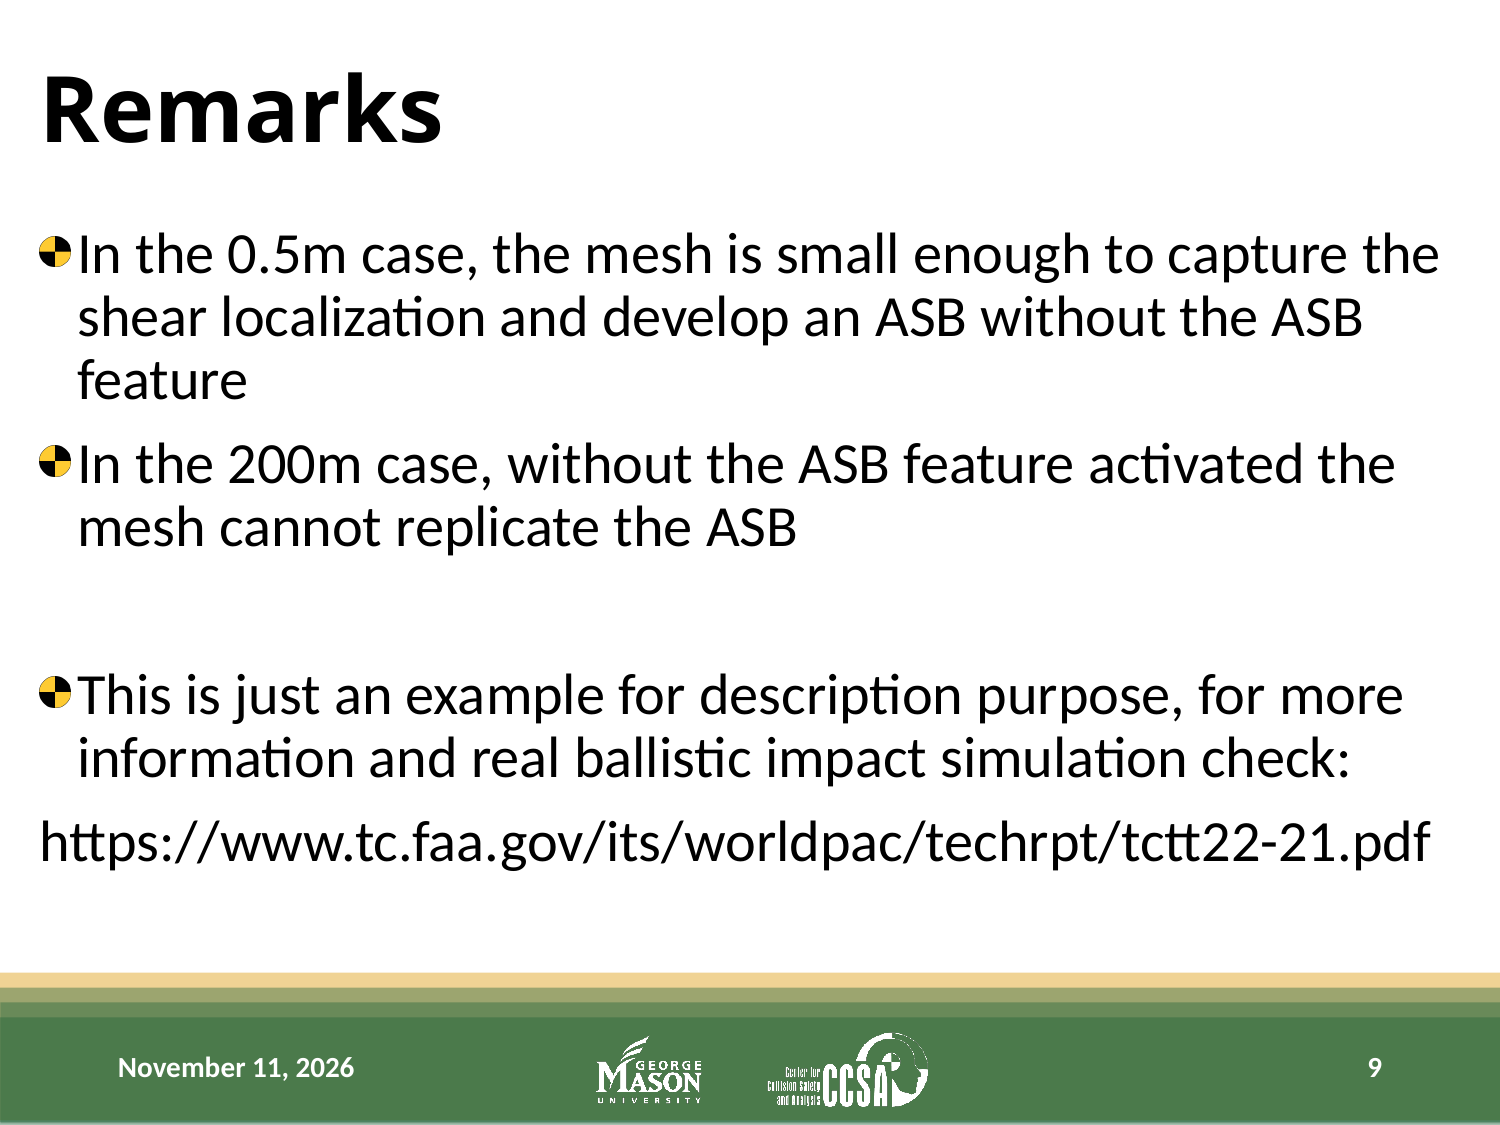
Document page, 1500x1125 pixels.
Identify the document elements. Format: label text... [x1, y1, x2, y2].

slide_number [103, 1041, 441, 1102]
title Remarks [24, 24, 1475, 200]
picture [39, 236, 71, 267]
picture [587, 1024, 713, 1115]
picture [757, 1024, 938, 1115]
picture [39, 445, 71, 477]
slide_number 9 [1115, 1041, 1397, 1102]
picture [39, 676, 71, 708]
